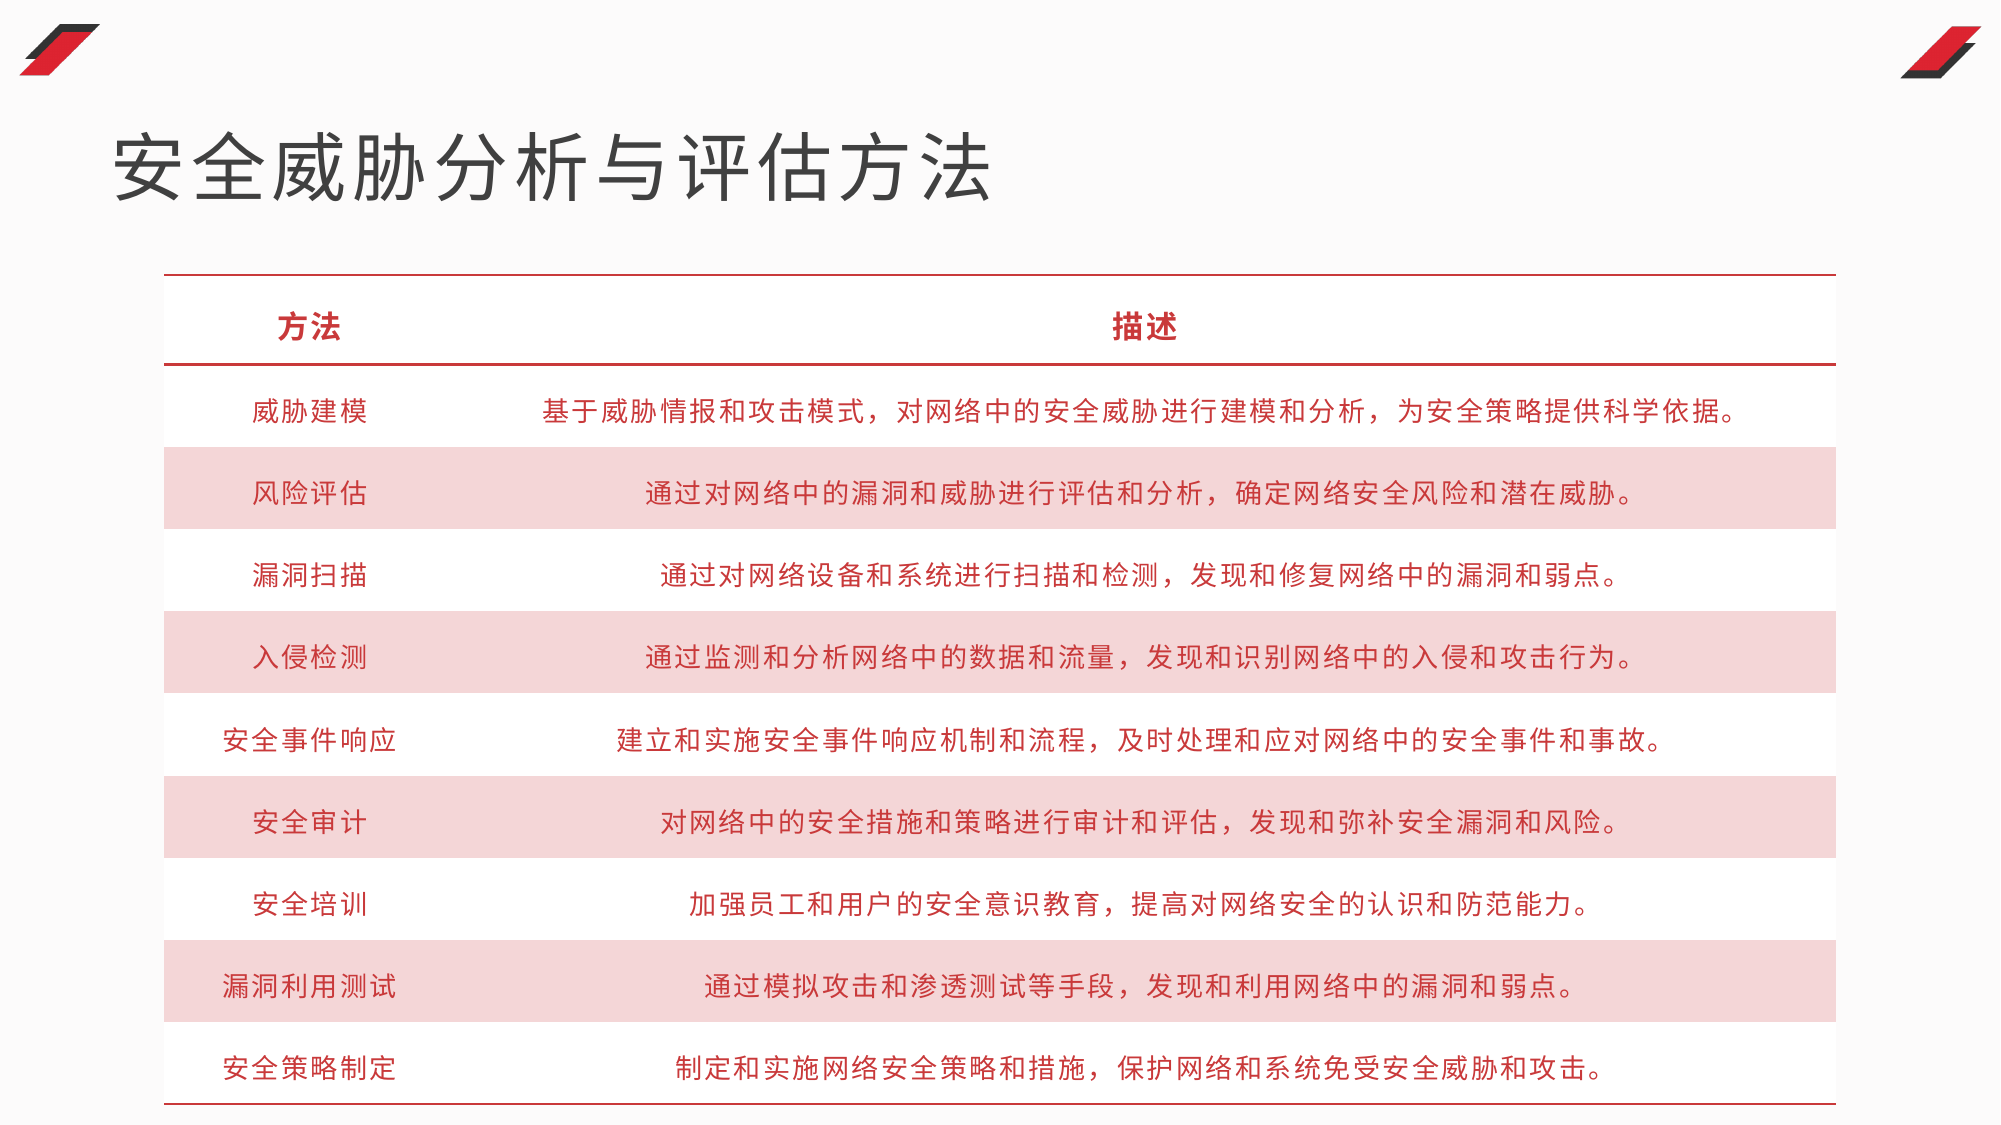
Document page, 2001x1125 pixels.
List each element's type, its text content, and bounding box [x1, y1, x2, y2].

table_cell 安全事件响应 [164, 693, 455, 776]
text_box 安全威胁分析与评估方法 [99, 99, 1900, 225]
table_header 方法 [164, 276, 455, 363]
table_header 描述 [455, 276, 1836, 363]
table_cell 威胁建模 [164, 366, 455, 447]
table_cell 安全策略制定 [164, 1022, 455, 1103]
table_cell 通过对网络中的漏洞和威胁进行评估和分析，确定网络安全风险和潜在威胁。 [455, 447, 1836, 529]
table_cell 通过模拟攻击和渗透测试等手段，发现和利用网络中的漏洞和弱点。 [455, 940, 1836, 1022]
picture [1881, 0, 2000, 101]
table_cell 安全审计 [164, 776, 455, 858]
table_cell 漏洞扫描 [164, 529, 455, 611]
table_cell 制定和实施网络安全策略和措施，保护网络和系统免受安全威胁和攻击。 [455, 1022, 1836, 1103]
table_cell 通过对网络设备和系统进行扫描和检测，发现和修复网络中的漏洞和弱点。 [455, 529, 1836, 611]
table_cell 建立和实施安全事件响应机制和流程，及时处理和应对网络中的安全事件和事故。 [455, 693, 1836, 776]
table_cell 加强员工和用户的安全意识教育，提高对网络安全的认识和防范能力。 [455, 858, 1836, 940]
table_cell 安全培训 [164, 858, 455, 940]
table_cell 风险评估 [164, 447, 455, 529]
table_cell 入侵检测 [164, 611, 455, 693]
table_cell 通过监测和分析网络中的数据和流量，发现和识别网络中的入侵和攻击行为。 [455, 611, 1836, 693]
table_cell 对网络中的安全措施和策略进行审计和评估，发现和弥补安全漏洞和风险。 [455, 776, 1836, 858]
table_cell 基于威胁情报和攻击模式，对网络中的安全威胁进行建模和分析，为安全策略提供科学依据。 [455, 366, 1836, 447]
picture [0, 0, 119, 101]
table_cell 漏洞利用测试 [164, 940, 455, 1022]
